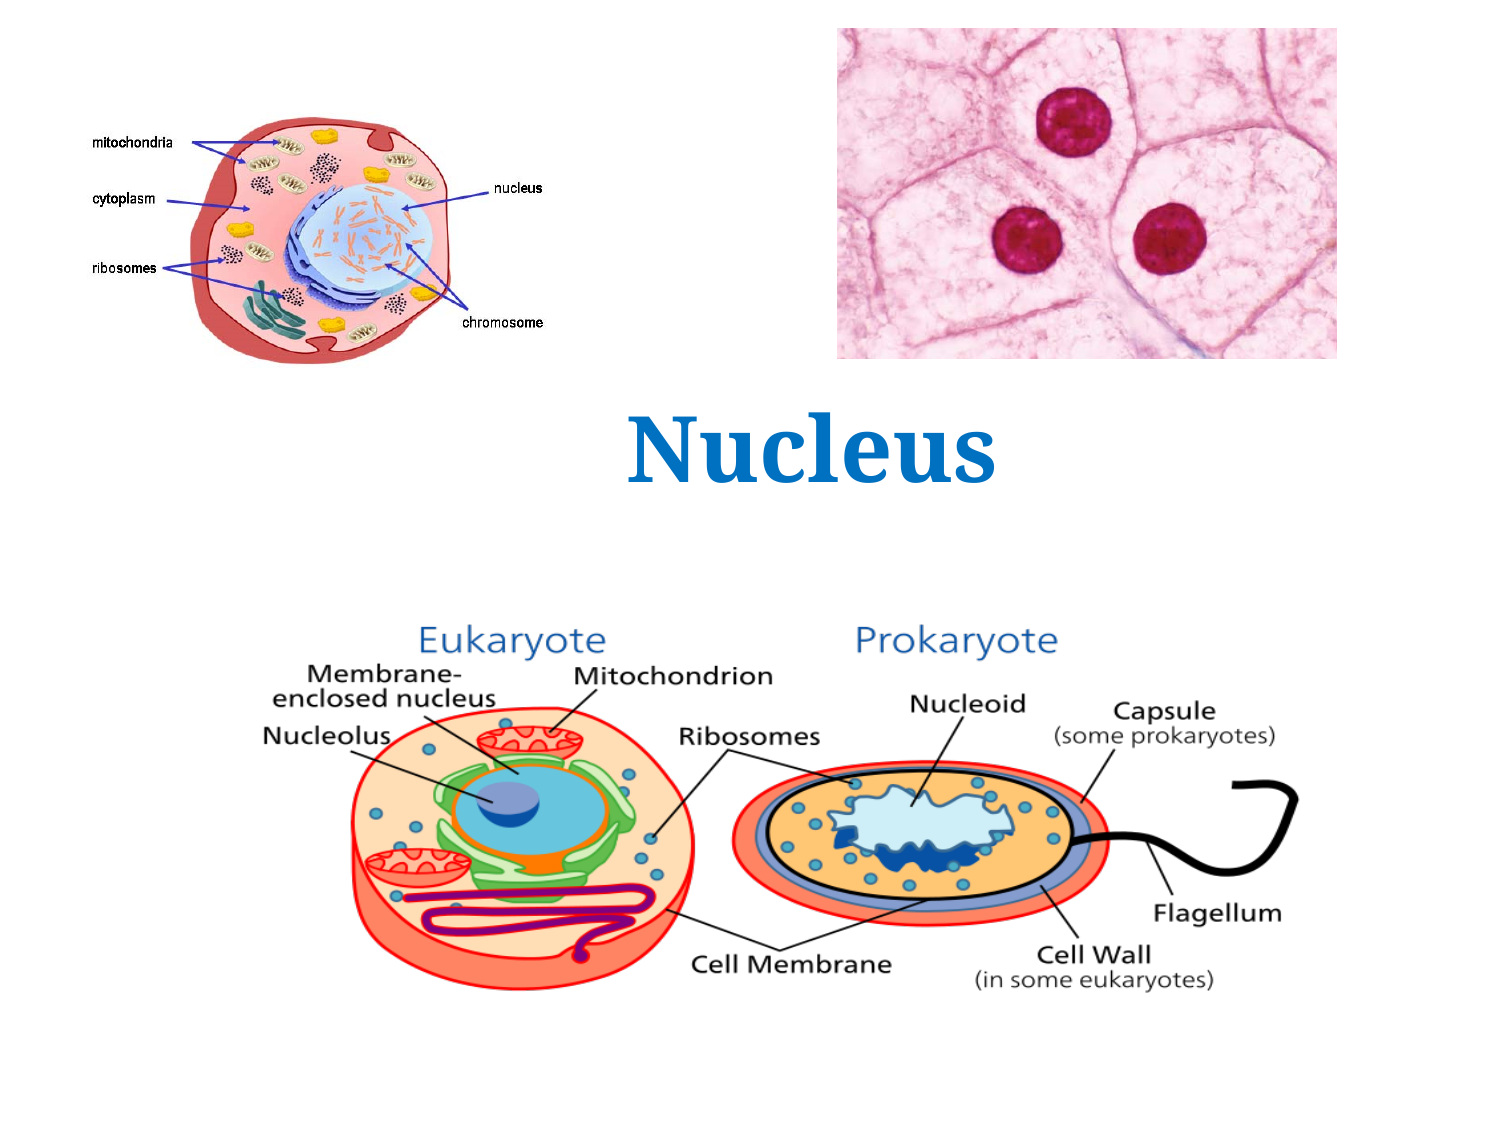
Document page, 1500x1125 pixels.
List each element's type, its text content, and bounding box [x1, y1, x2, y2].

picture [837, 28, 1337, 360]
title Nucleus [174, 324, 1450, 567]
picture [87, 112, 547, 368]
picture [246, 619, 1310, 1003]
